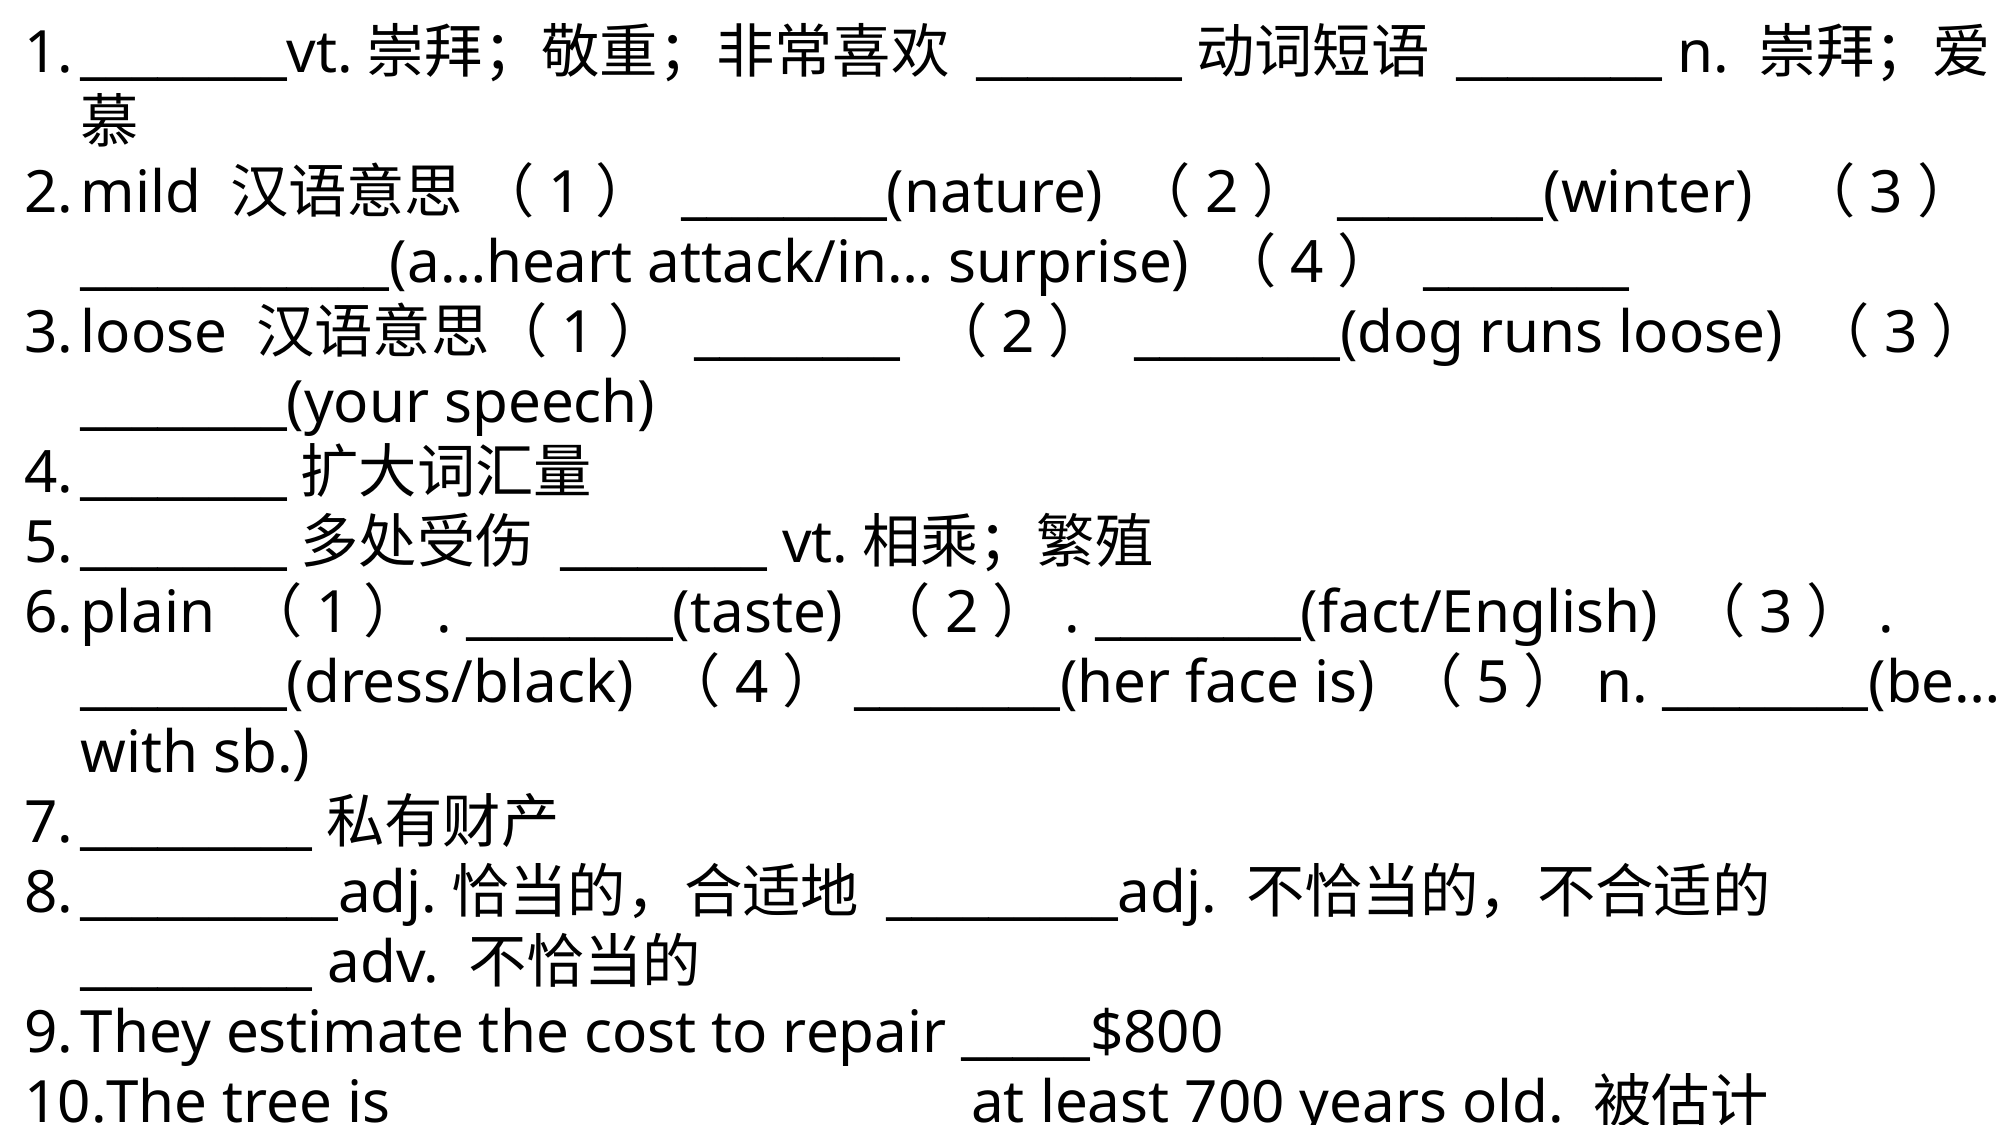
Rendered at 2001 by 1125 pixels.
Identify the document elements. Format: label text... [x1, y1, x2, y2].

text_box ________vt.崇拜；敬重；非常喜欢 ________动词短语 ________ n. 崇拜；爱慕 mild 汉语意思 （1） ________(nature) （2） ________(winter) （3） ____________(a…heart attack/in… surprise) （4） ________ loose 汉语意思（1） ________ （2） ________(dog runs loose) （3） ________(your speech) ________扩大词汇量 ________多处受伤 ________ vt.相乘；繁殖 plain （1）. ________(taste) （2）. ________(fact/English) （3）. ________(dress/black) （4）________(her face is) （5）n. ________(be… with sb.) _________私有财产 __________adj.恰当的，合适地 _________adj. 不恰当的，不合适的 _________ adv. 不恰当的 They estimate the cost to repair _____$800 The tree is _____ _______ _______at least 700 years old. 被估计 据估计(句式) [9, 7, 2000, 1125]
